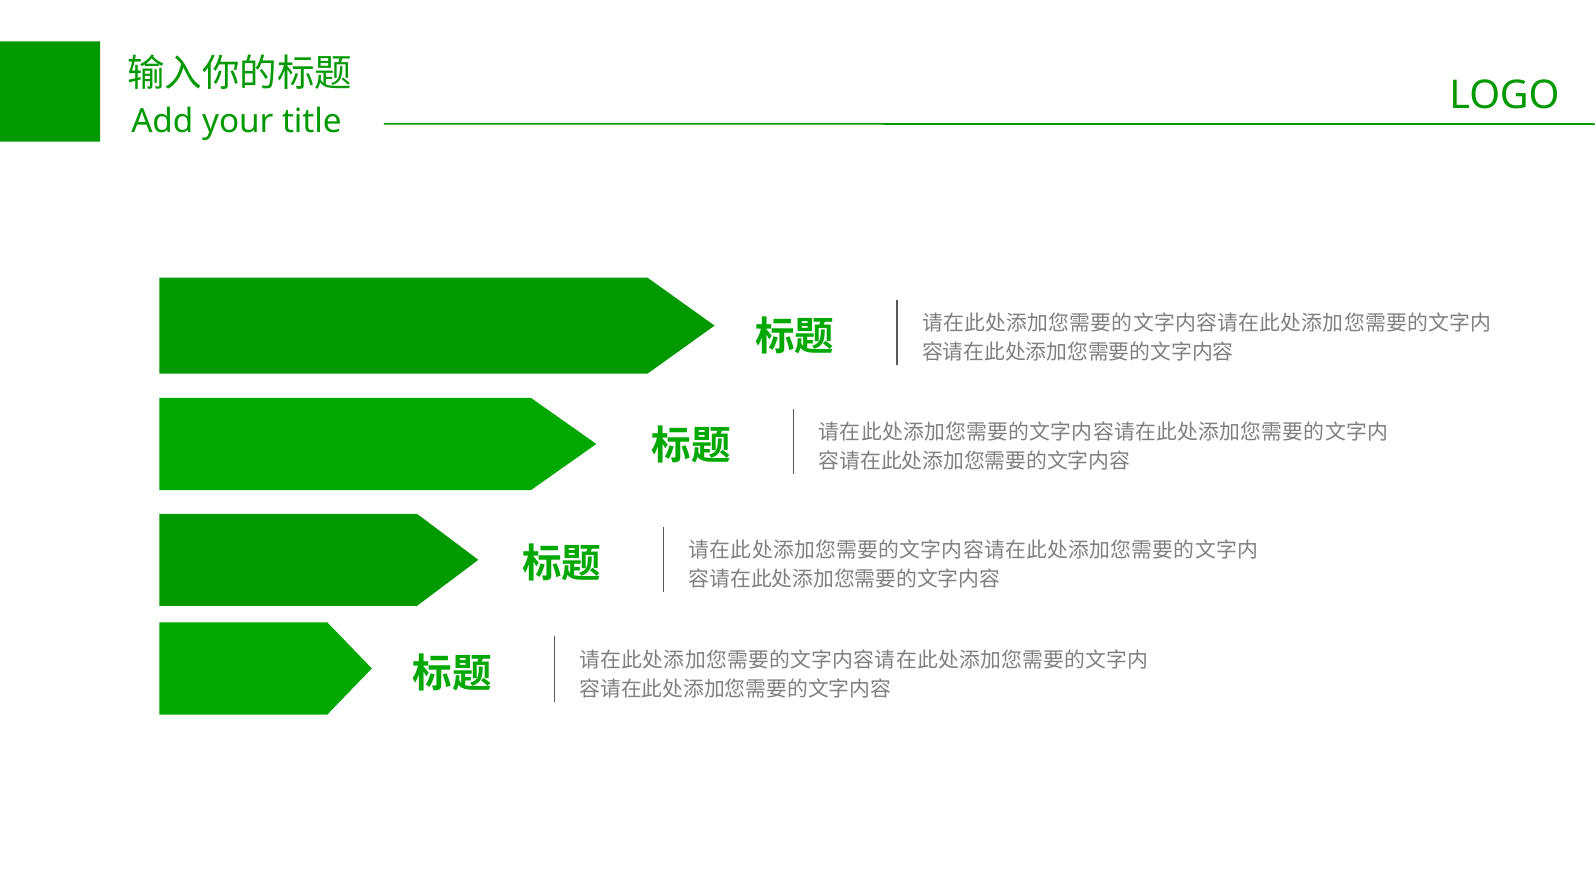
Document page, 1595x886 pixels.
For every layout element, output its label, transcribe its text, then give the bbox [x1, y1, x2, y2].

text_box [159, 397, 597, 491]
text_box 请在此处添加您需要的文字内容请在此处添加您需要的文字内容请在此处添加您需要的文字内容 [688, 532, 1258, 591]
text_box 标题 [479, 530, 644, 593]
text_box [159, 622, 372, 715]
text_box 请在此处添加您需要的文字内容请在此处添加您需要的文字内容请在此处添加您需要的文字内容 [579, 642, 1149, 701]
text_box 标题 [712, 303, 877, 367]
text_box 标题 [609, 412, 774, 476]
text_box 标题 [370, 640, 535, 703]
text_box 请在此处添加您需要的文字内容请在此处添加您需要的文字内容请在此处添加您需要的文字内容 [922, 305, 1492, 365]
text_box [159, 513, 479, 606]
text_box [159, 277, 715, 374]
text_box 请在此处添加您需要的文字内容请在此处添加您需要的文字内容请在此处添加您需要的文字内容 [818, 414, 1388, 474]
